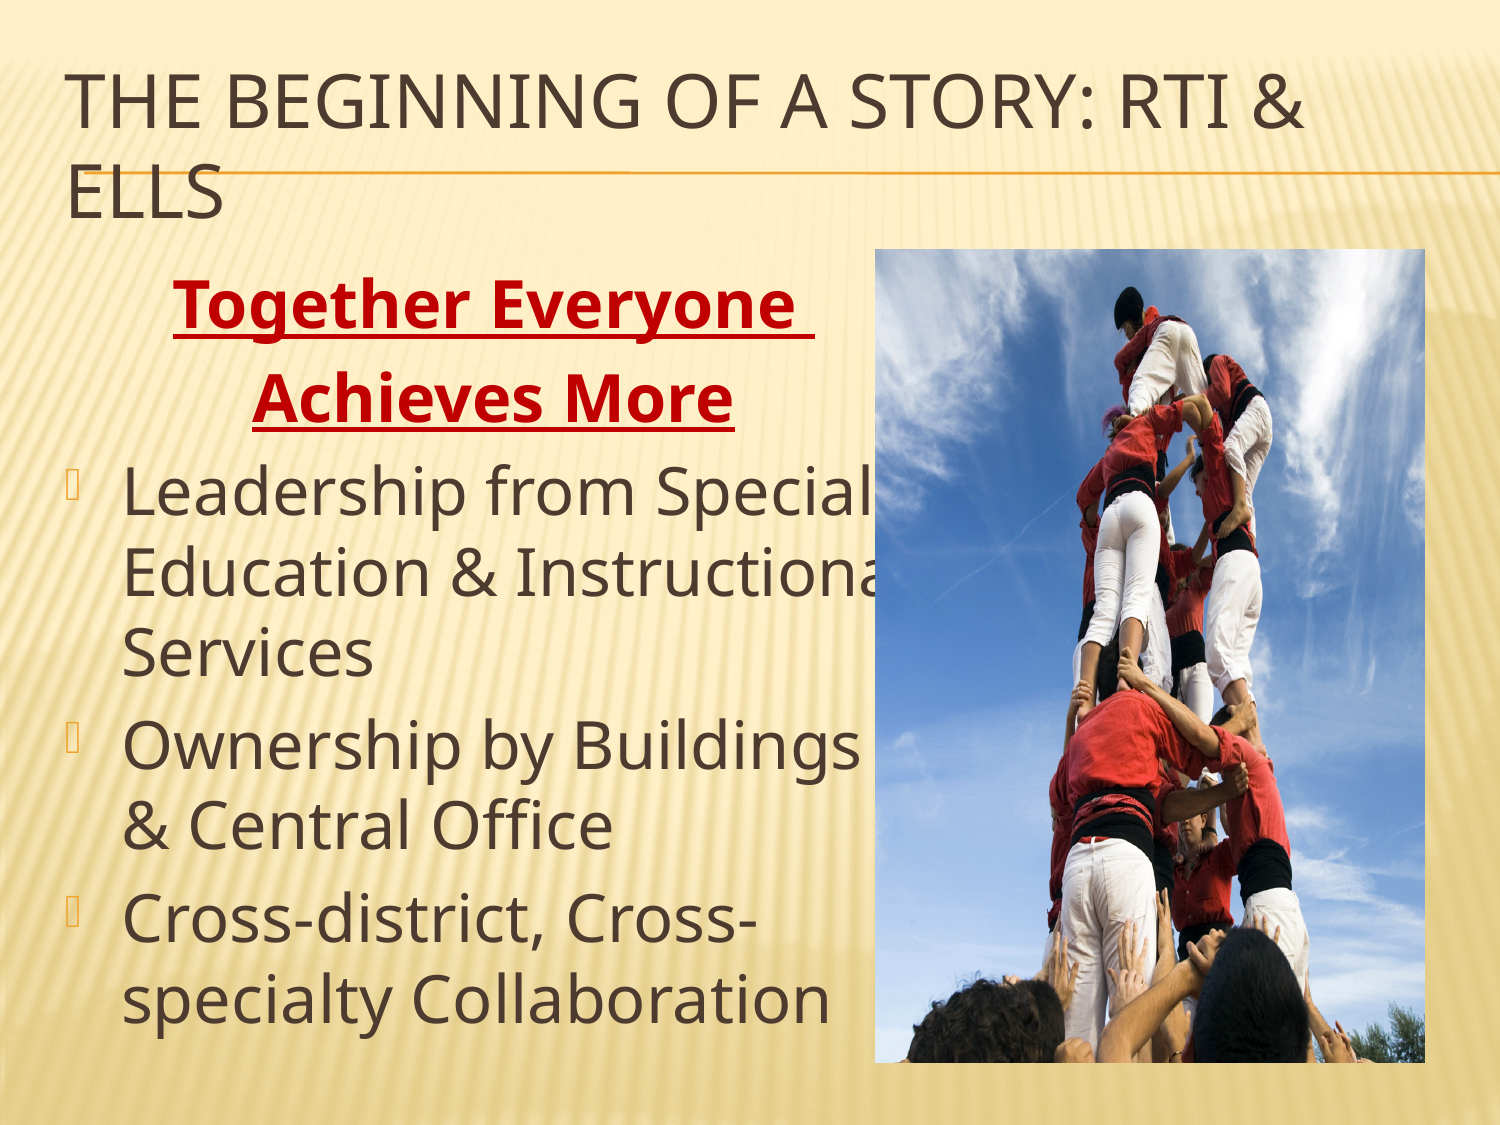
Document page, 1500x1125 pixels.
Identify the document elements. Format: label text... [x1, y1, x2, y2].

title The beginning of a story: rti & ells [50, 75, 1475, 213]
picture [874, 249, 1426, 1063]
list Together Everyone Achieves More Leadership from Special Education & Instructional Services Ownership by Buildings & Central Office Cross-district, Cross-specialty Collaboration [50, 254, 867, 1063]
